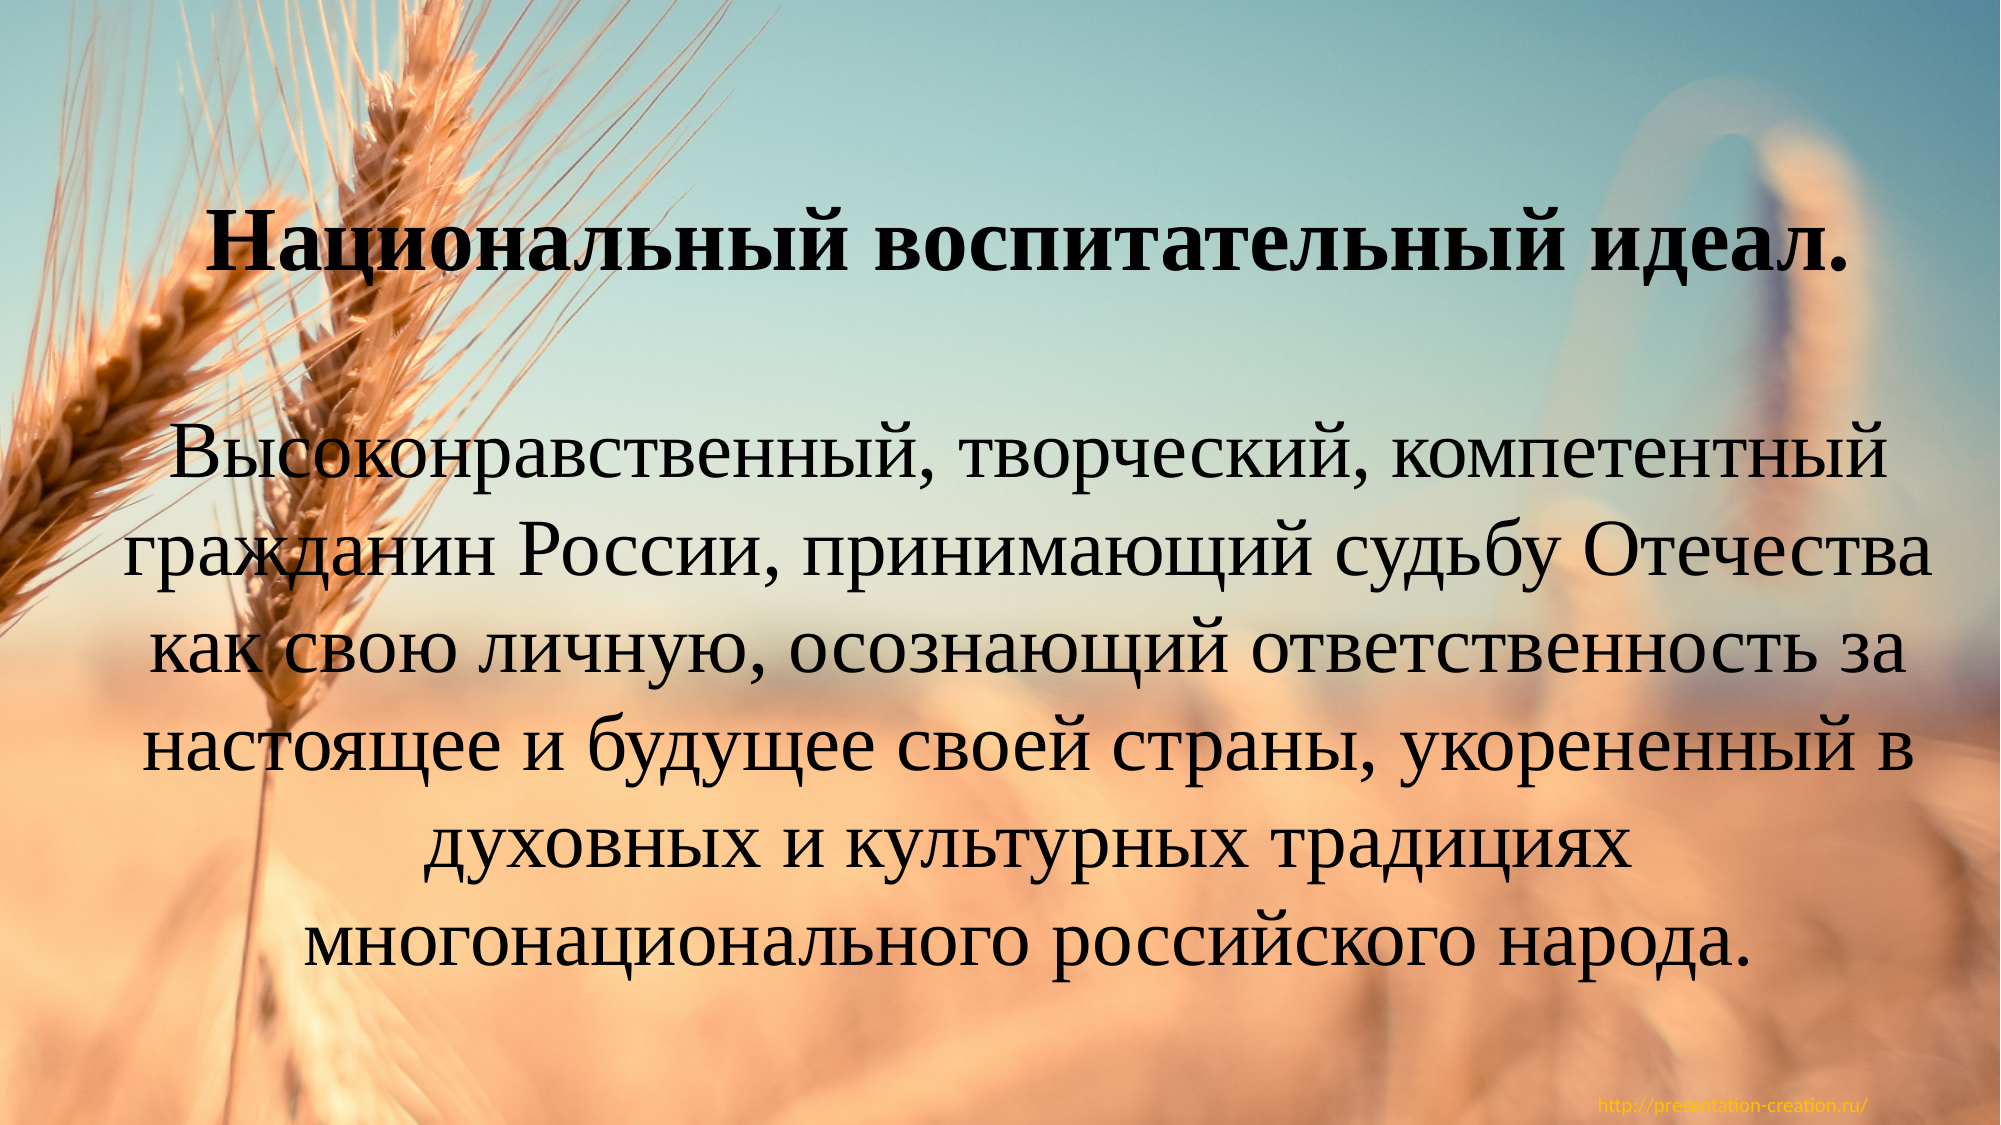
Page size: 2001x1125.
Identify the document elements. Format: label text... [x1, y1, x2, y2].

list Высоконравственный, творческий, компетентный гражданин России, принимающий судьбу Отечества как свою личную, осознающий ответственность за настоящее и будущее своей страны, укорененный в духовных и культурных традициях многонационального российского народа. [96, 388, 1962, 1098]
picture [0, 0, 2000, 1125]
title Национальный воспитательный идеал. [142, 122, 1917, 346]
